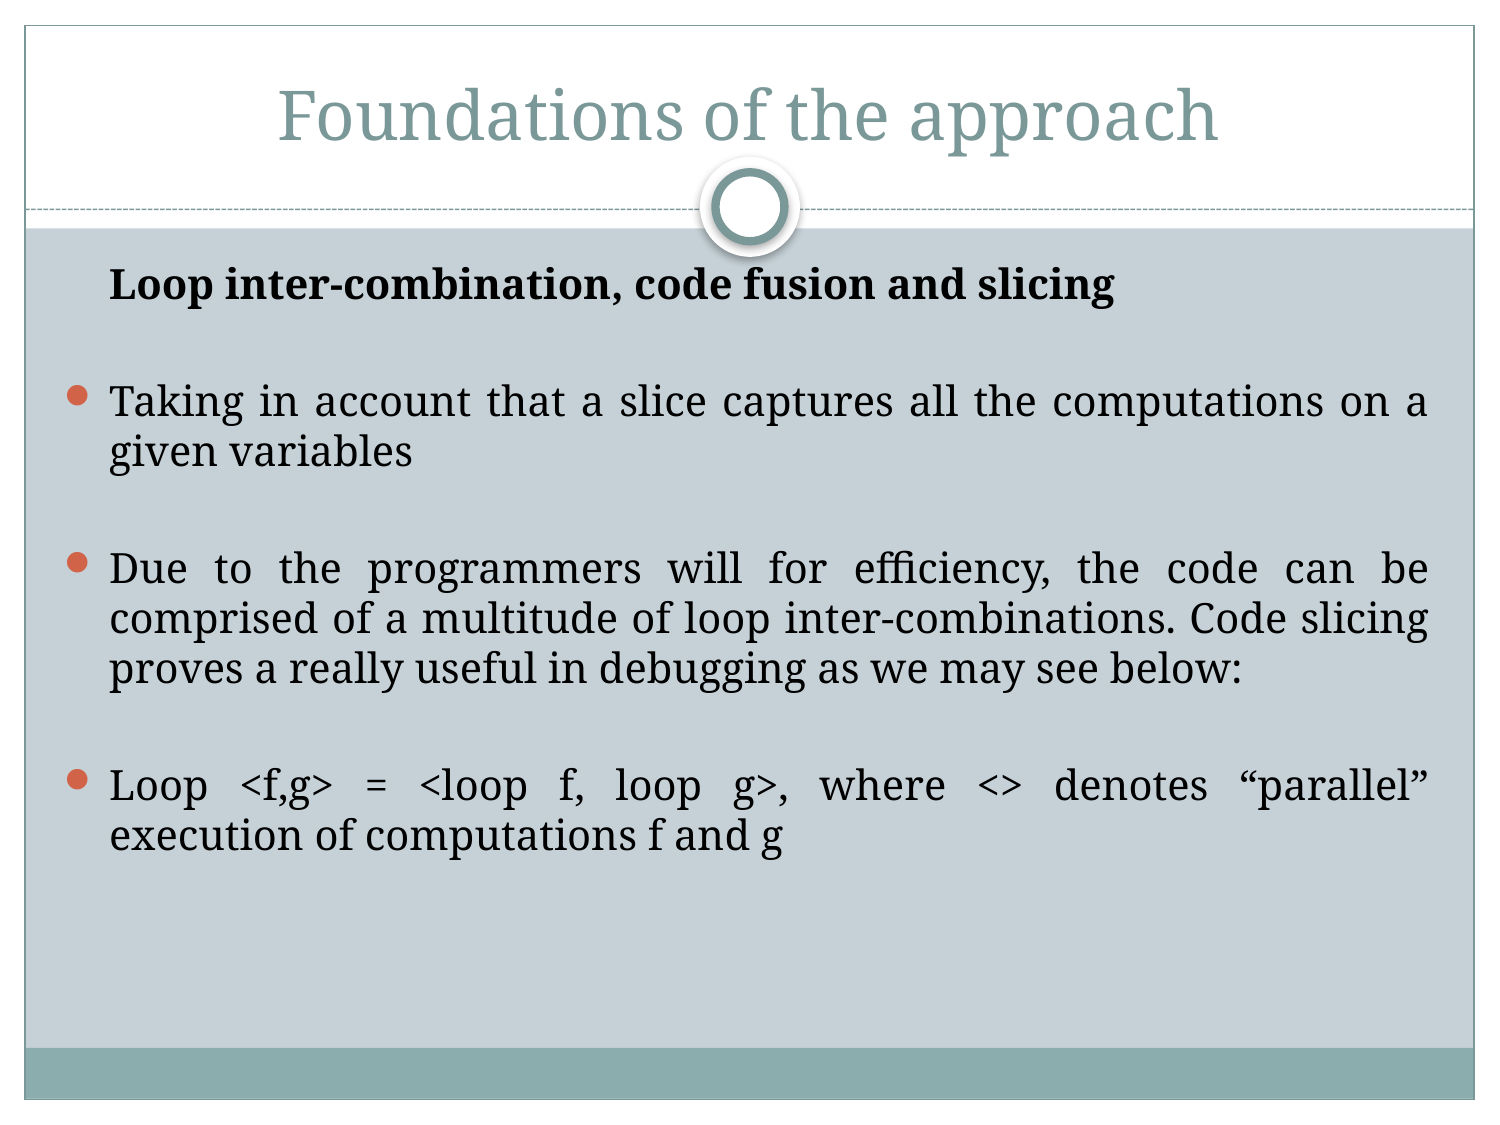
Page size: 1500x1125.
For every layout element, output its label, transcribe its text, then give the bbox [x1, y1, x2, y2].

list Loop inter-combination, code fusion and slicing Taking in account that a slice captures all the computations on a given variables Due to the programmers will for efficiency, the code can be comprised of a multitude of loop inter-combinations. Code slicing proves a really useful in debugging as we may see below: Loop <f,g> = <loop f, loop g>, where <> denotes “parallel” execution of computations f and g [49, 250, 1445, 1001]
title Foundations of the approach [49, 37, 1450, 162]
